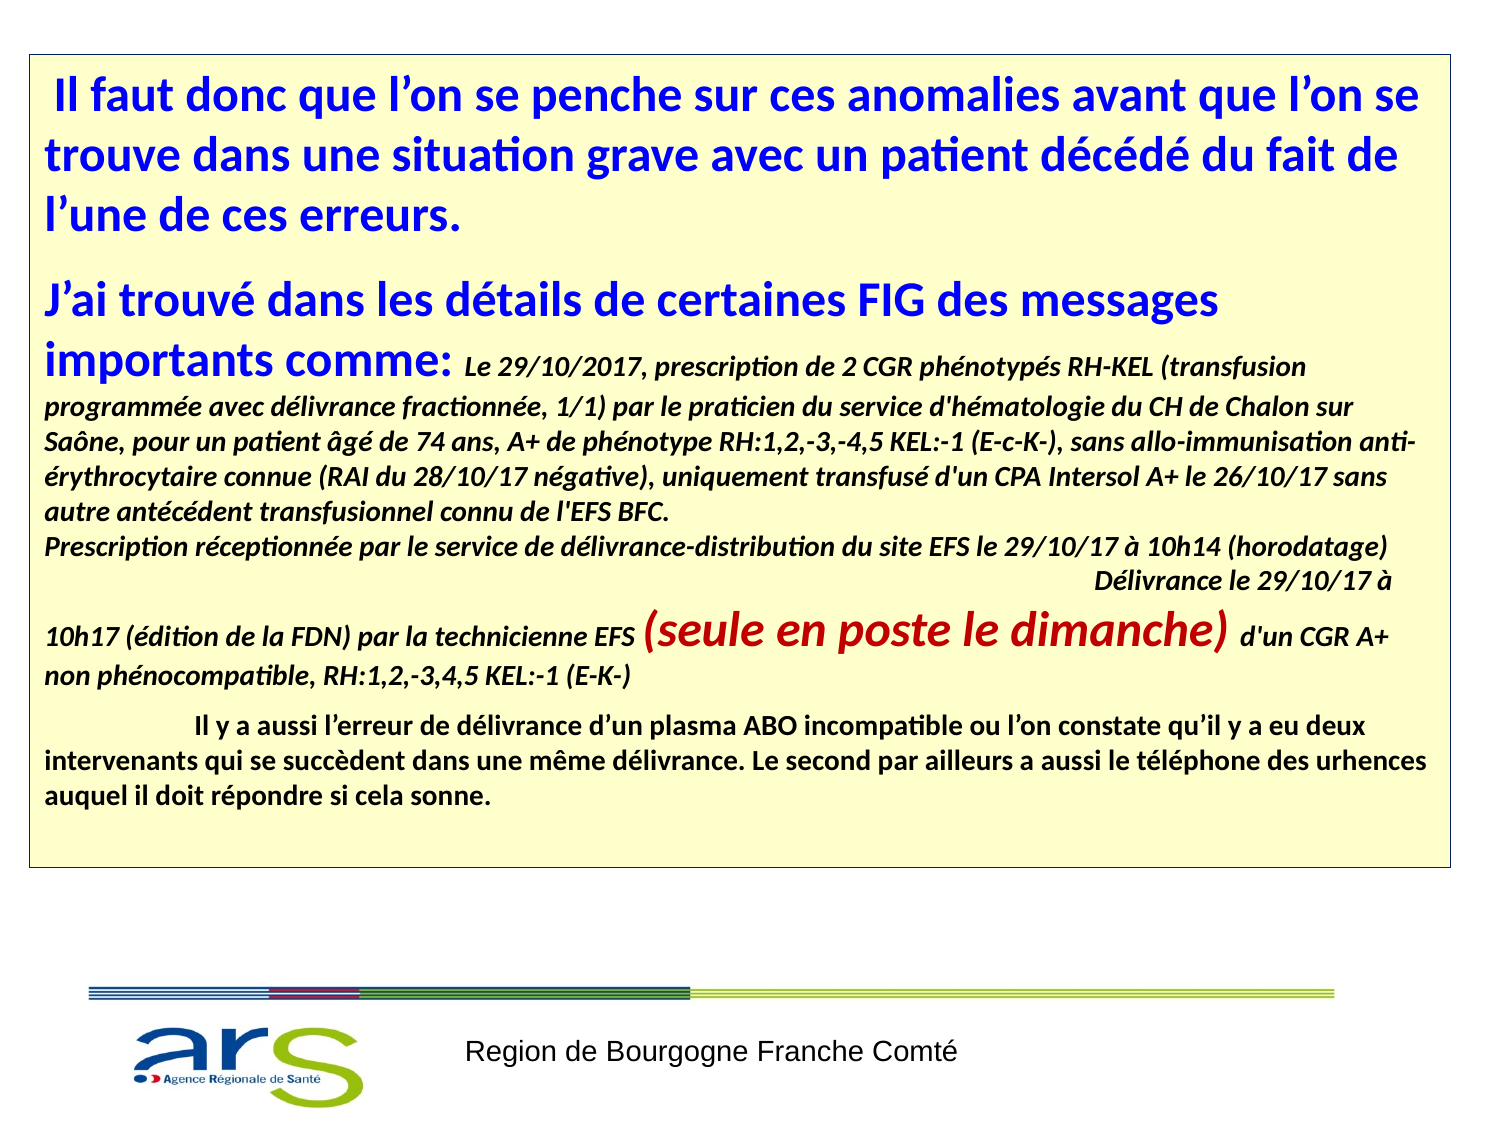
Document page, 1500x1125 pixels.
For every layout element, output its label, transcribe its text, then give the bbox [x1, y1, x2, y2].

picture [87, 958, 1335, 1125]
text_box Il faut donc que l’on se penche sur ces anomalies avant que l’on se trouve dans une situation grave avec un patient décédé du fait de l’une de ces erreurs. J’ai trouvé dans les détails de certaines FIG des messages importants comme: Le 29/10/2017, prescription de 2 CGR phénotypés RH-KEL (transfusion programmée avec délivrance fractionnée, 1/1) par le praticien du service d'hématologie du CH de Chalon sur Saône, pour un patient âgé de 74 ans, A+ de phénotype RH:1,2,-3,-4,5 KEL:-1 (E-c-K-), sans allo-immunisation anti-érythrocytaire connue (RAI du 28/10/17 négative), uniquement transfusé d'un CPA Intersol A+ le 26/10/17 sans autre antécédent transfusionnel connu de l'EFS BFC. Prescription réceptionnée par le service de délivrance-distribution du site EFS le 29/10/17 à 10h14 (horodatage) Délivrance le 29/10/17 à 10h17 (édition de la FDN) par la technicienne EFS (seule en poste le dimanche) d'un CGR A+ non phénocompatible, RH:1,2,-3,4,5 KEL:-1 (E-K-) Il y a aussi l’erreur de délivrance d’un plasma ABO incompatible ou l’on constate qu’il y a eu deux intervenants qui se succèdent dans une même délivrance. Le second par ailleurs a aussi le téléphone des urhences auquel il doit répondre si cela sonne. [29, 54, 1451, 868]
